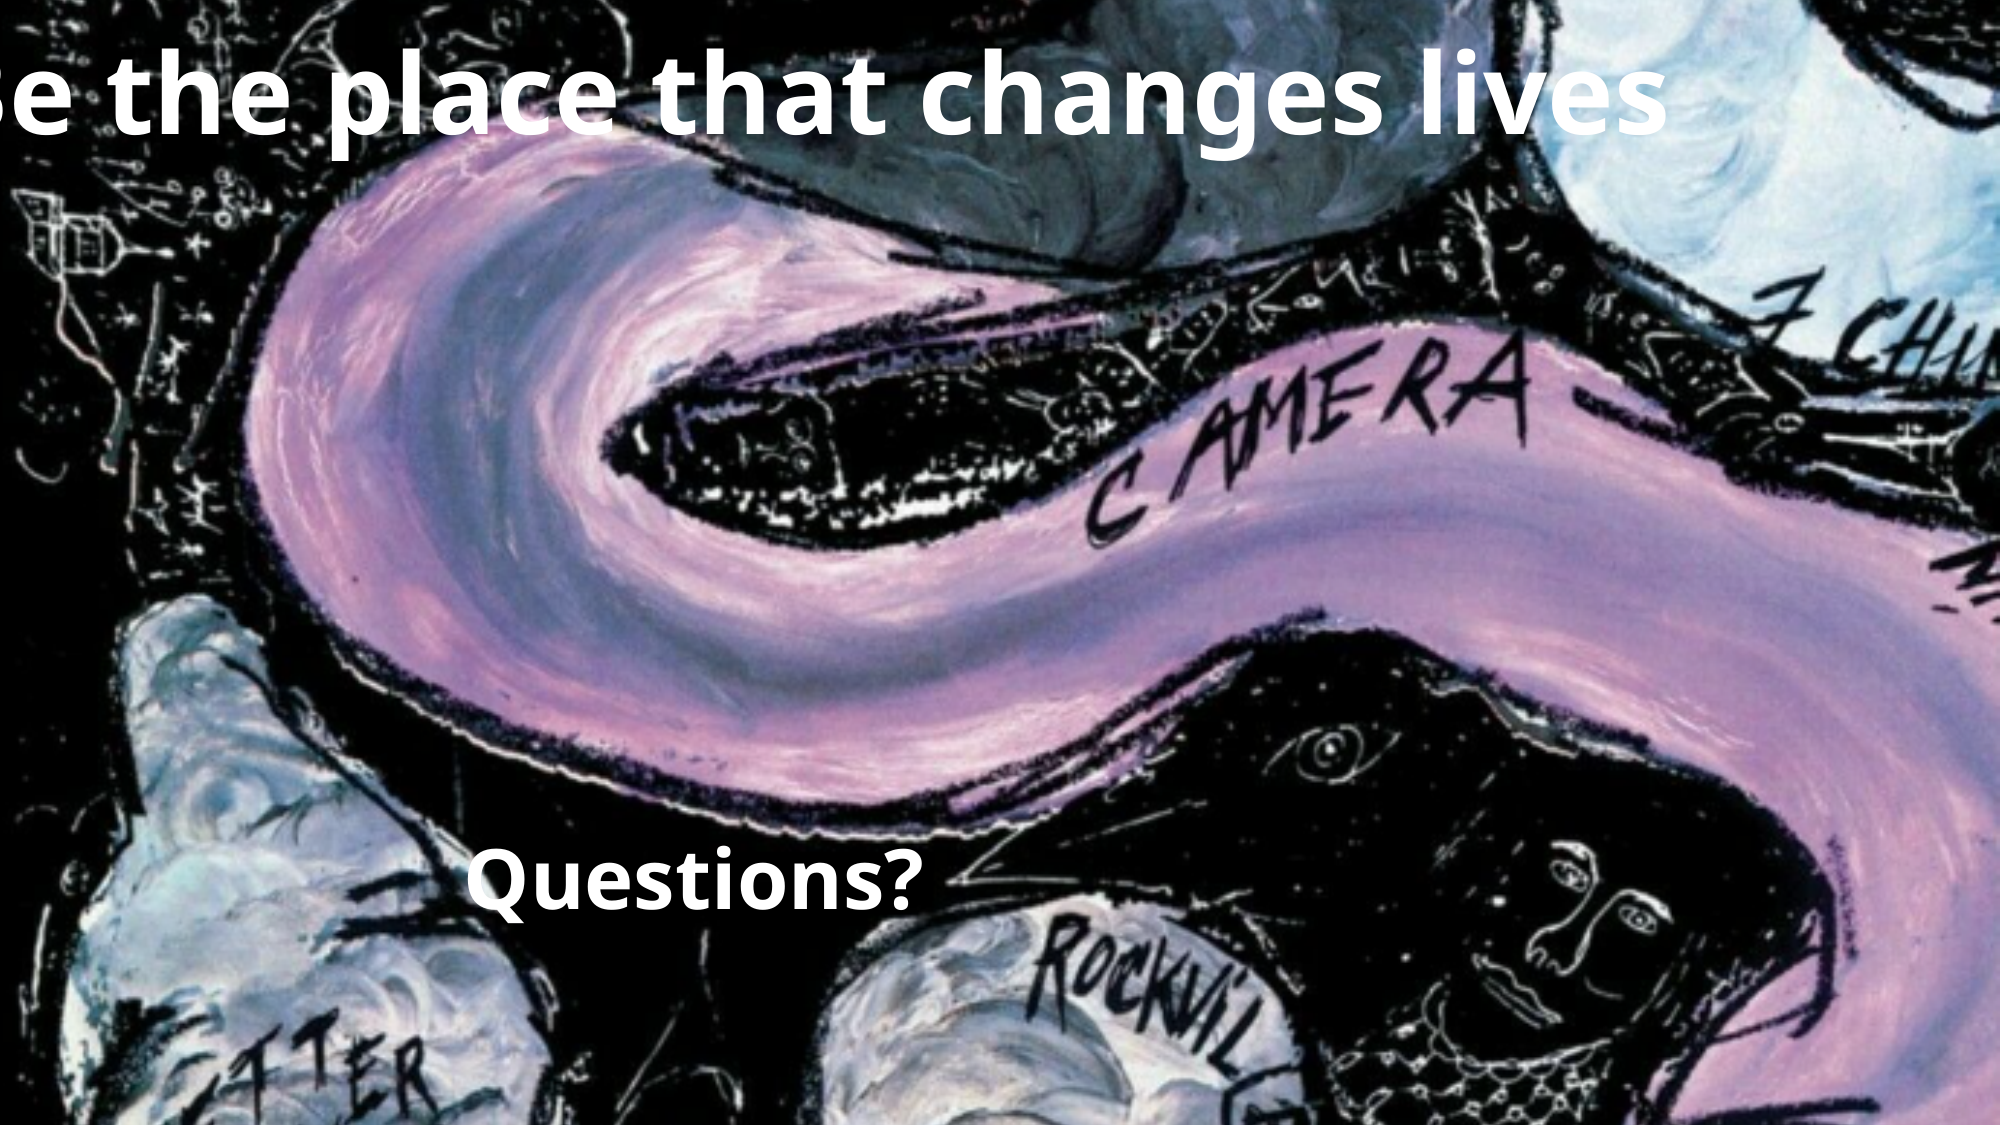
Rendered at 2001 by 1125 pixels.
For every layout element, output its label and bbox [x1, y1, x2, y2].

list [0, 0, 2000, 1125]
